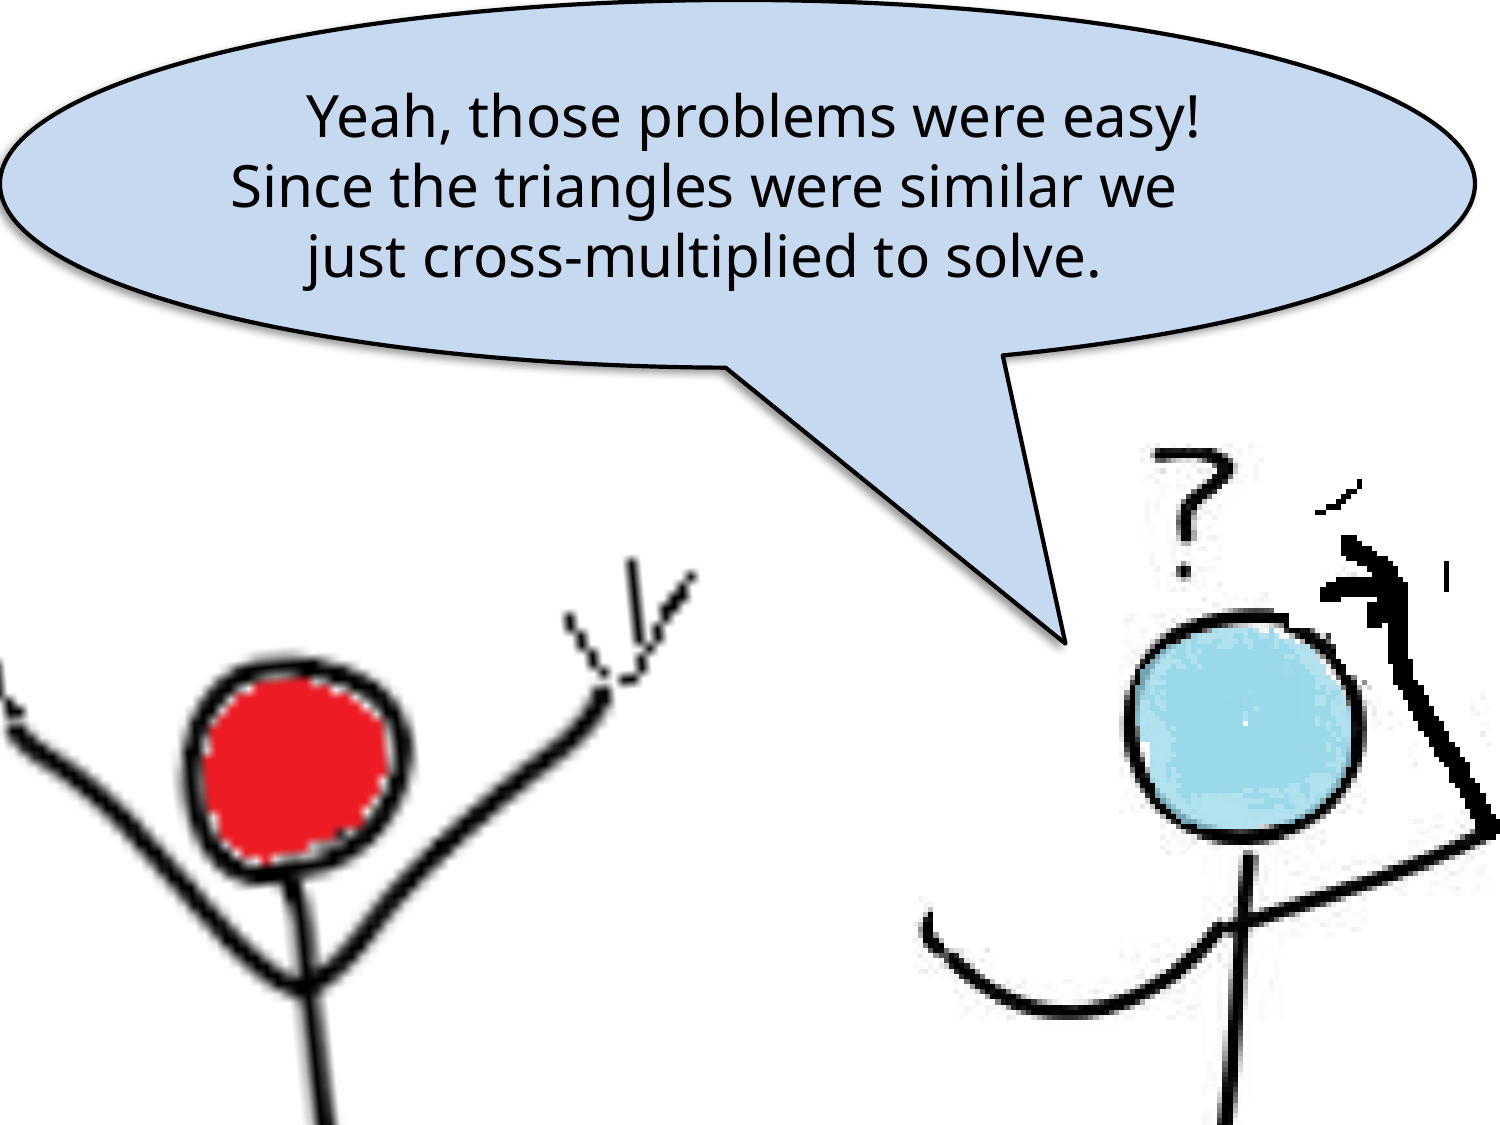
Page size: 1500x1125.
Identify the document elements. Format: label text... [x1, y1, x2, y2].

text_box Yeah, those problems were easy! Since the triangles were similar we just cross-multiplied to solve. [0, 0, 1478, 427]
picture [0, 396, 1500, 1125]
